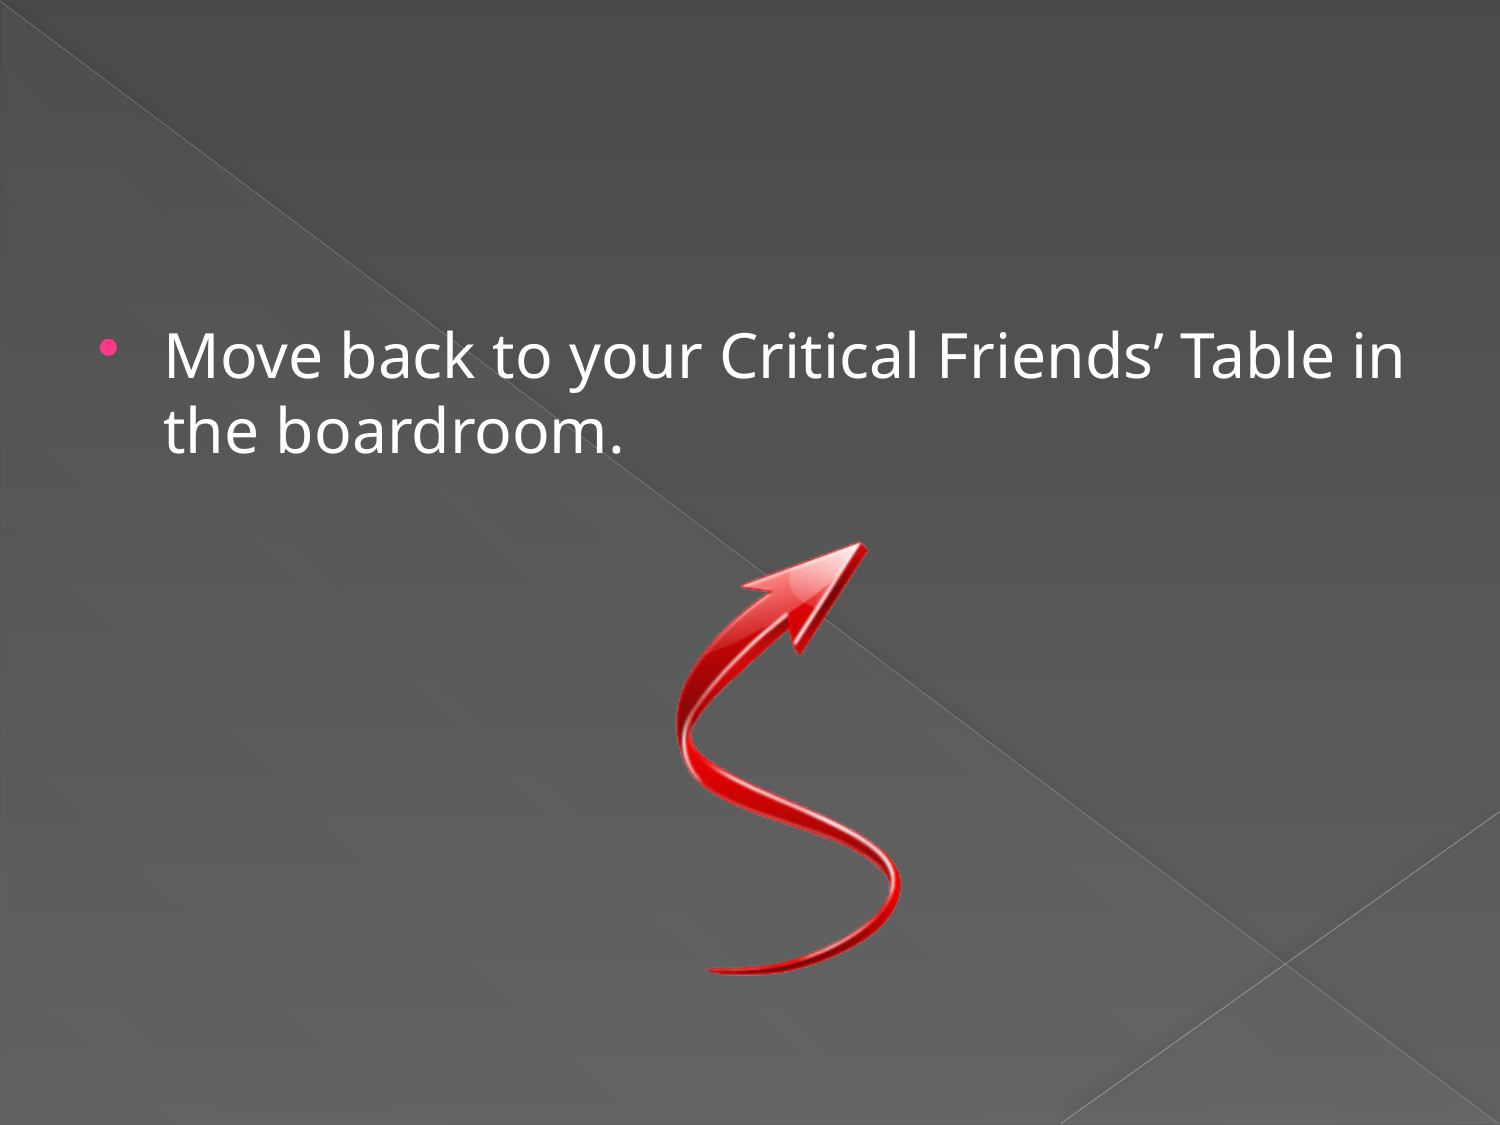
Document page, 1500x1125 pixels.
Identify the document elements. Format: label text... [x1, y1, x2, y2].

list Move back to your Critical Friends’ Table in the boardroom. [75, 308, 1425, 1059]
picture [562, 537, 1013, 988]
